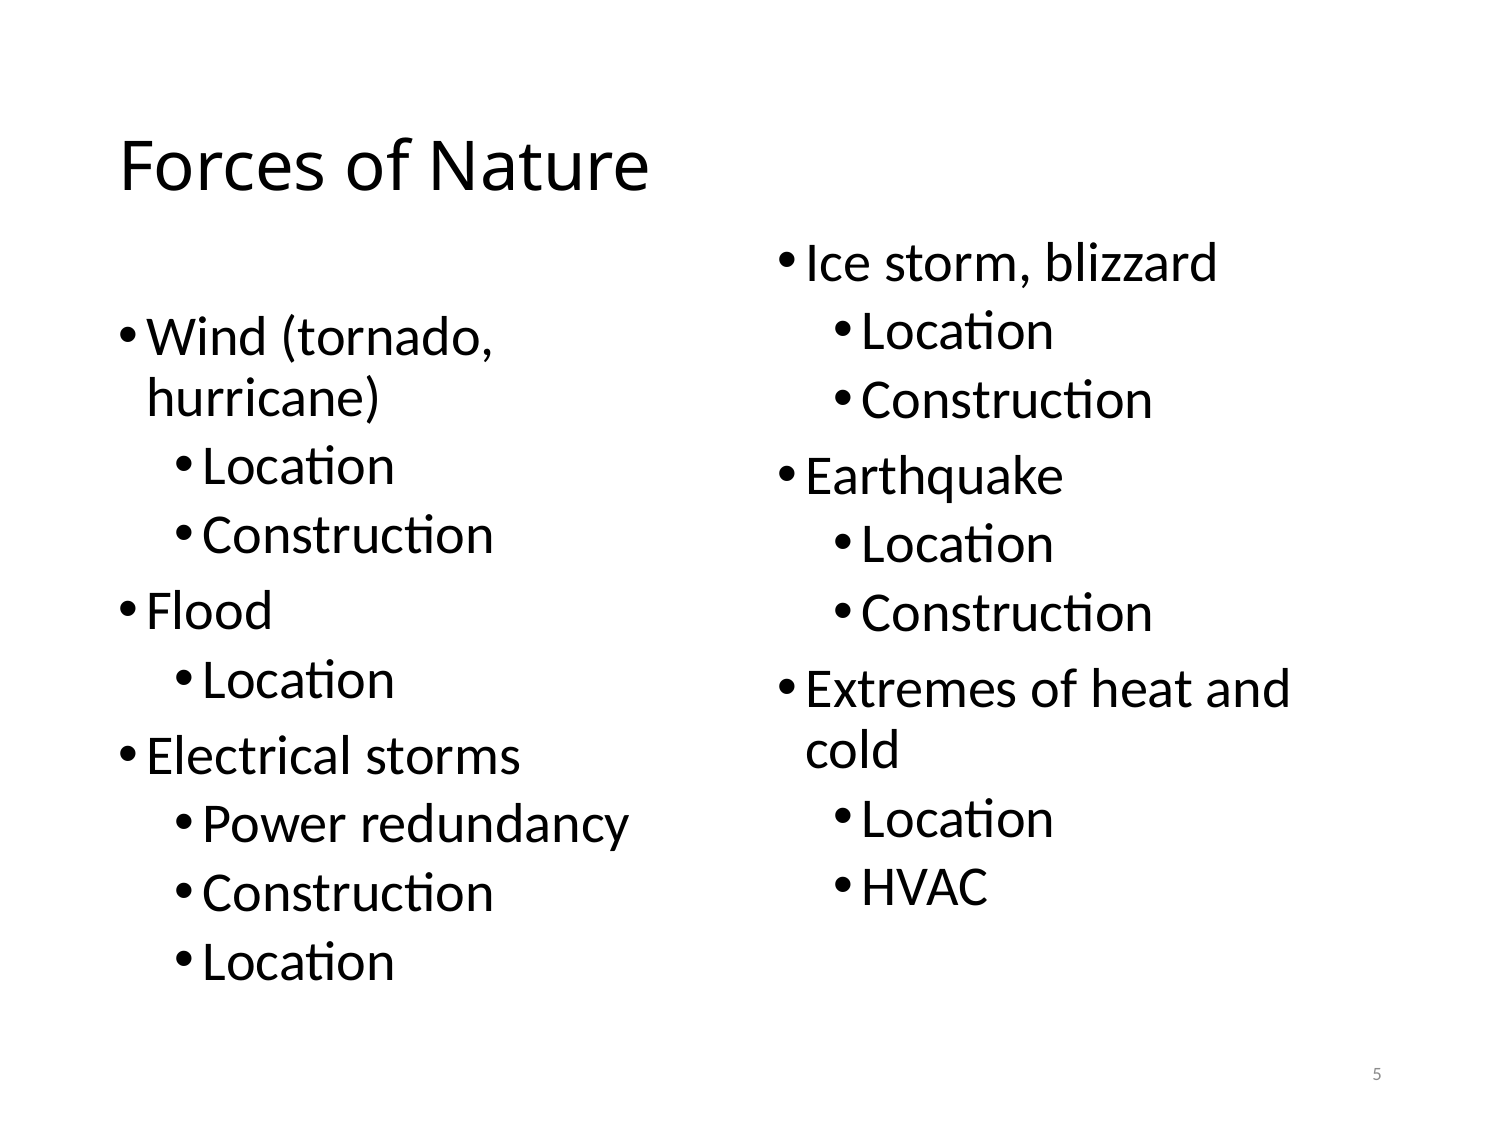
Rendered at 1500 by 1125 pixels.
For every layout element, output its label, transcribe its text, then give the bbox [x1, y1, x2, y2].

slide_number 5 [1059, 1042, 1397, 1103]
list Wind (tornado, hurricane) Location Construction Flood Location Electrical storms Power redundancy Construction Location [103, 299, 741, 1014]
list Ice storm, blizzard Location Construction Earthquake Location Construction Extremes of heat and cold Location HVAC [762, 224, 1388, 1021]
title Forces of Nature [103, 59, 1397, 278]
